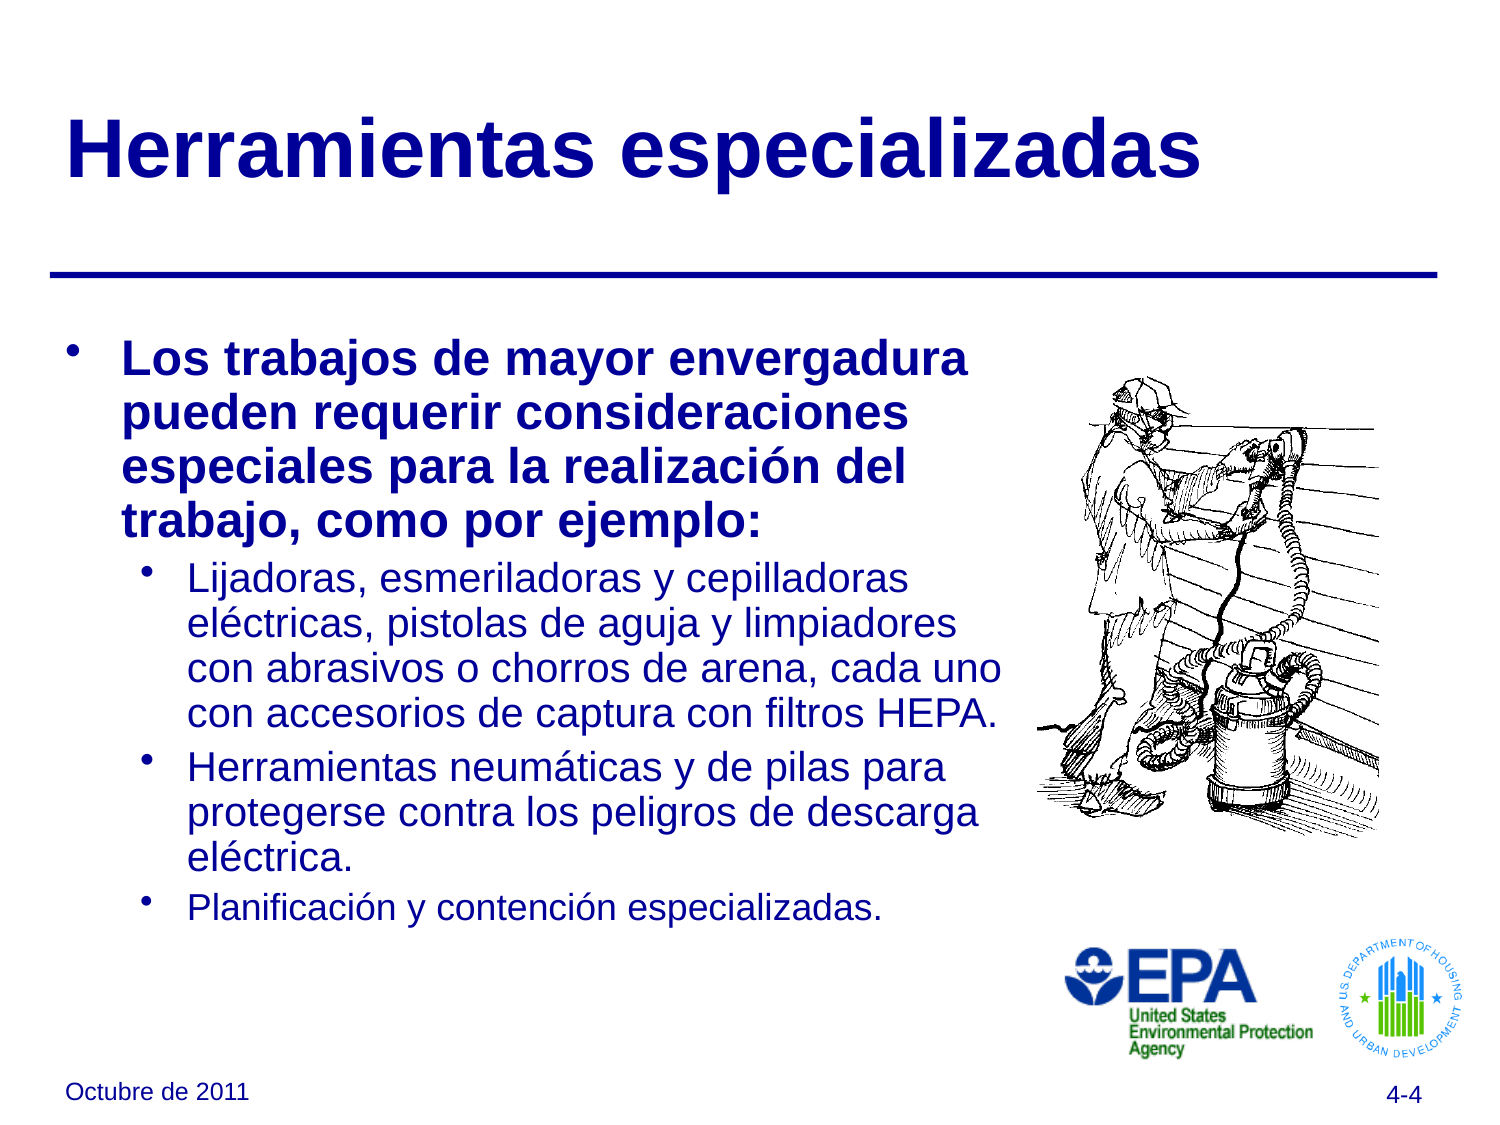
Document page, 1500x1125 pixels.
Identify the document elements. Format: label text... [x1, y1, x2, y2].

slide_number Octubre de 2011 [49, 1049, 363, 1125]
picture [1062, 943, 1319, 1064]
picture [1337, 937, 1463, 1059]
list Los trabajos de mayor envergadura pueden requerir consideraciones especiales para la realización del trabajo, como por ejemplo: Lijadoras, esmeriladoras y cepilladoras eléctricas, pistolas de aguja y limpiadores con abrasivos o chorros de arena, cada uno con accesorios de captura con filtros HEPA. Herramientas neumáticas y de pilas para protegerse contra los peligros de descarga eléctrica. Planificación y contención especializadas. [49, 324, 1038, 1001]
title Herramientas especializadas [49, 49, 1438, 238]
picture [1037, 362, 1379, 841]
slide_number 4-4 [1124, 1049, 1438, 1125]
